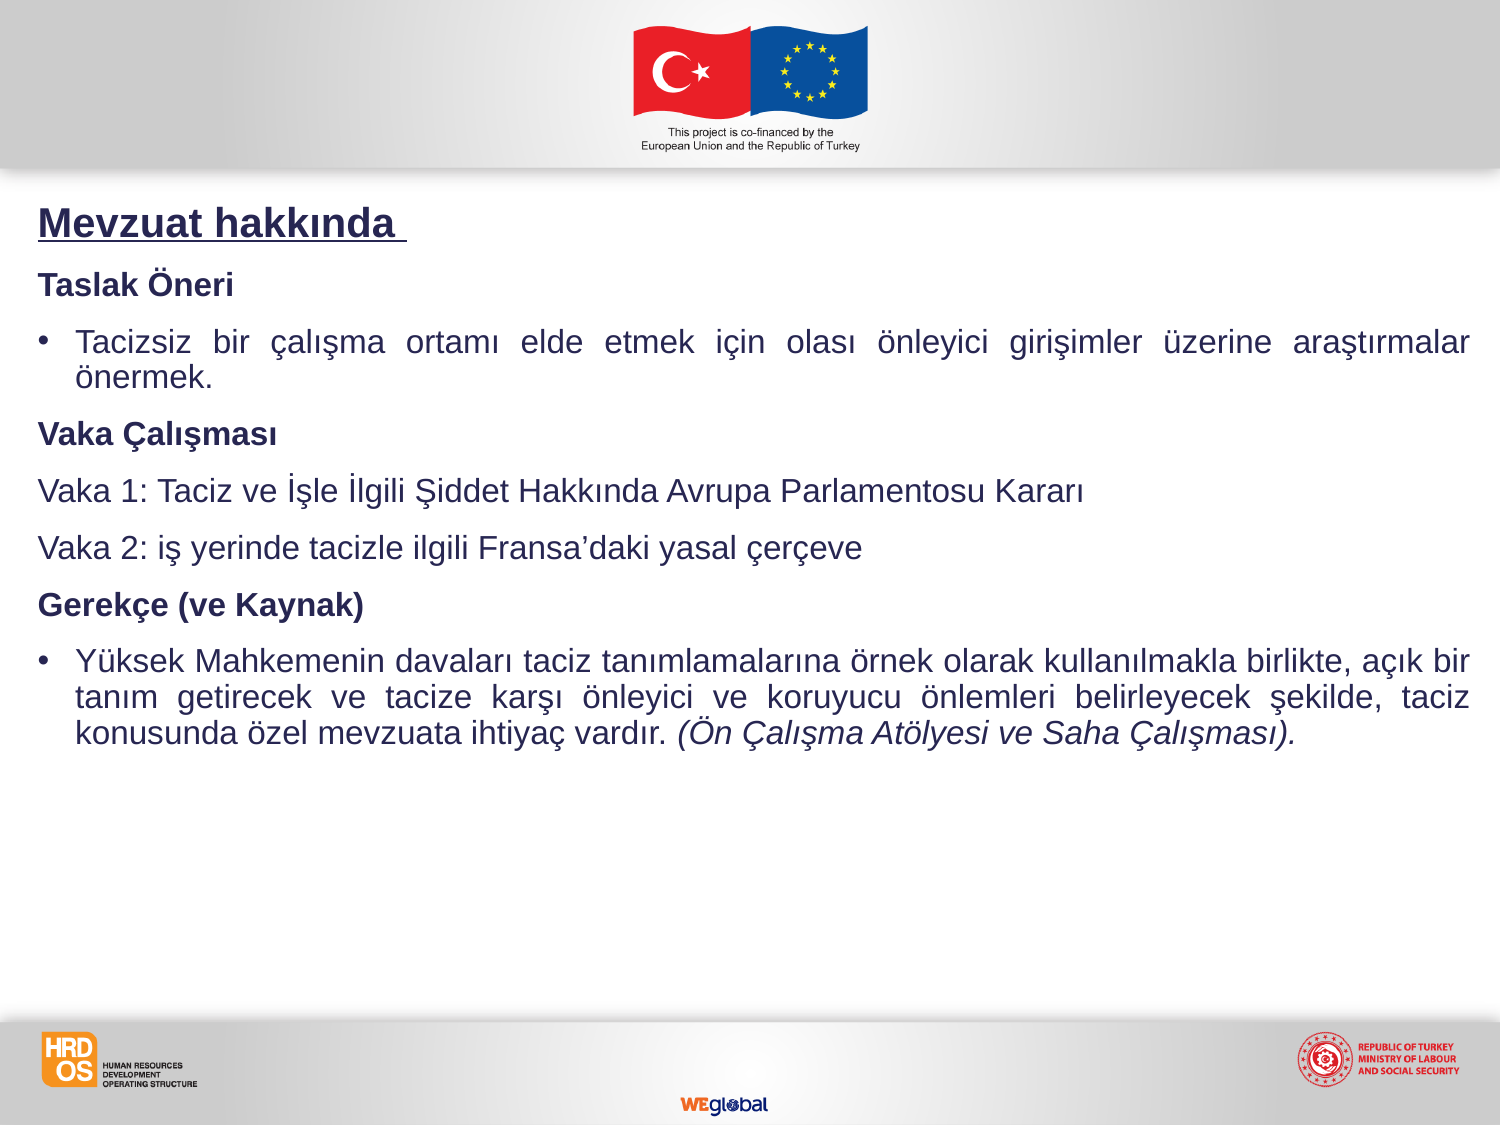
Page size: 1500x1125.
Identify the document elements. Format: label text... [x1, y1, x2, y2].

list Mevzuat hakkında Taslak Öneri Tacizsiz bir çalışma ortamı elde etmek için olası önleyici girişimler üzerine araştırmalar önermek. Vaka Çalışması Vaka 1: Taciz ve İşle İlgili Şiddet Hakkında Avrupa Parlamentosu Kararı Vaka 2: iş yerinde tacizle ilgili Fransa’daki yasal çerçeve Gerekçe (ve Kaynak) Yüksek Mahkemenin davaları taciz tanımlamalarına örnek olarak kullanılmakla birlikte, açık bir tanım getirecek ve tacize karşı önleyici ve koruyucu önlemleri belirleyecek şekilde, taciz konusunda özel mevzuata ihtiyaç vardır. (Ön Çalışma Atölyesi ve Saha Çalışması). [22, 194, 1488, 847]
picture [0, 0, 1500, 1125]
